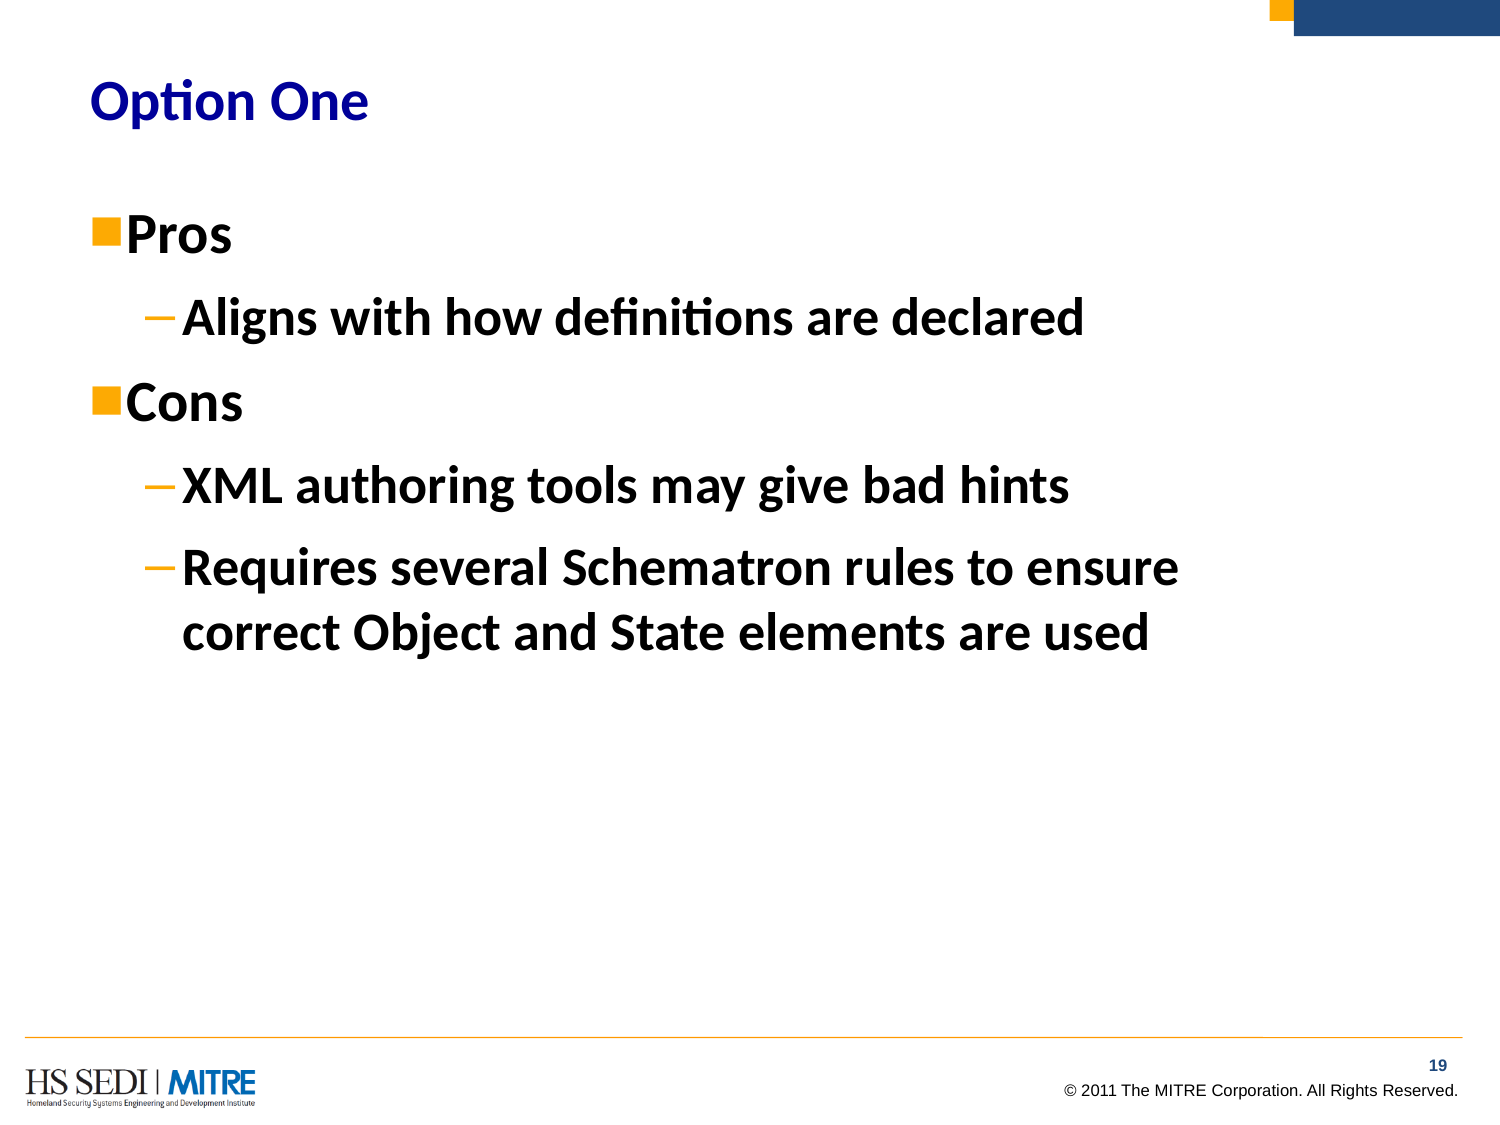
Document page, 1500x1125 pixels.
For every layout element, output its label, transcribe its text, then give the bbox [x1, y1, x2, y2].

title Option One [74, 62, 1438, 151]
text_box Pros Aligns with how definitions are declared Cons XML authoring tools may give bad hints Requires several Schematron rules to ensure correct Object and State elements are used [74, 187, 1338, 879]
picture [20, 1058, 271, 1122]
slide_number 18 [1374, 1049, 1463, 1076]
